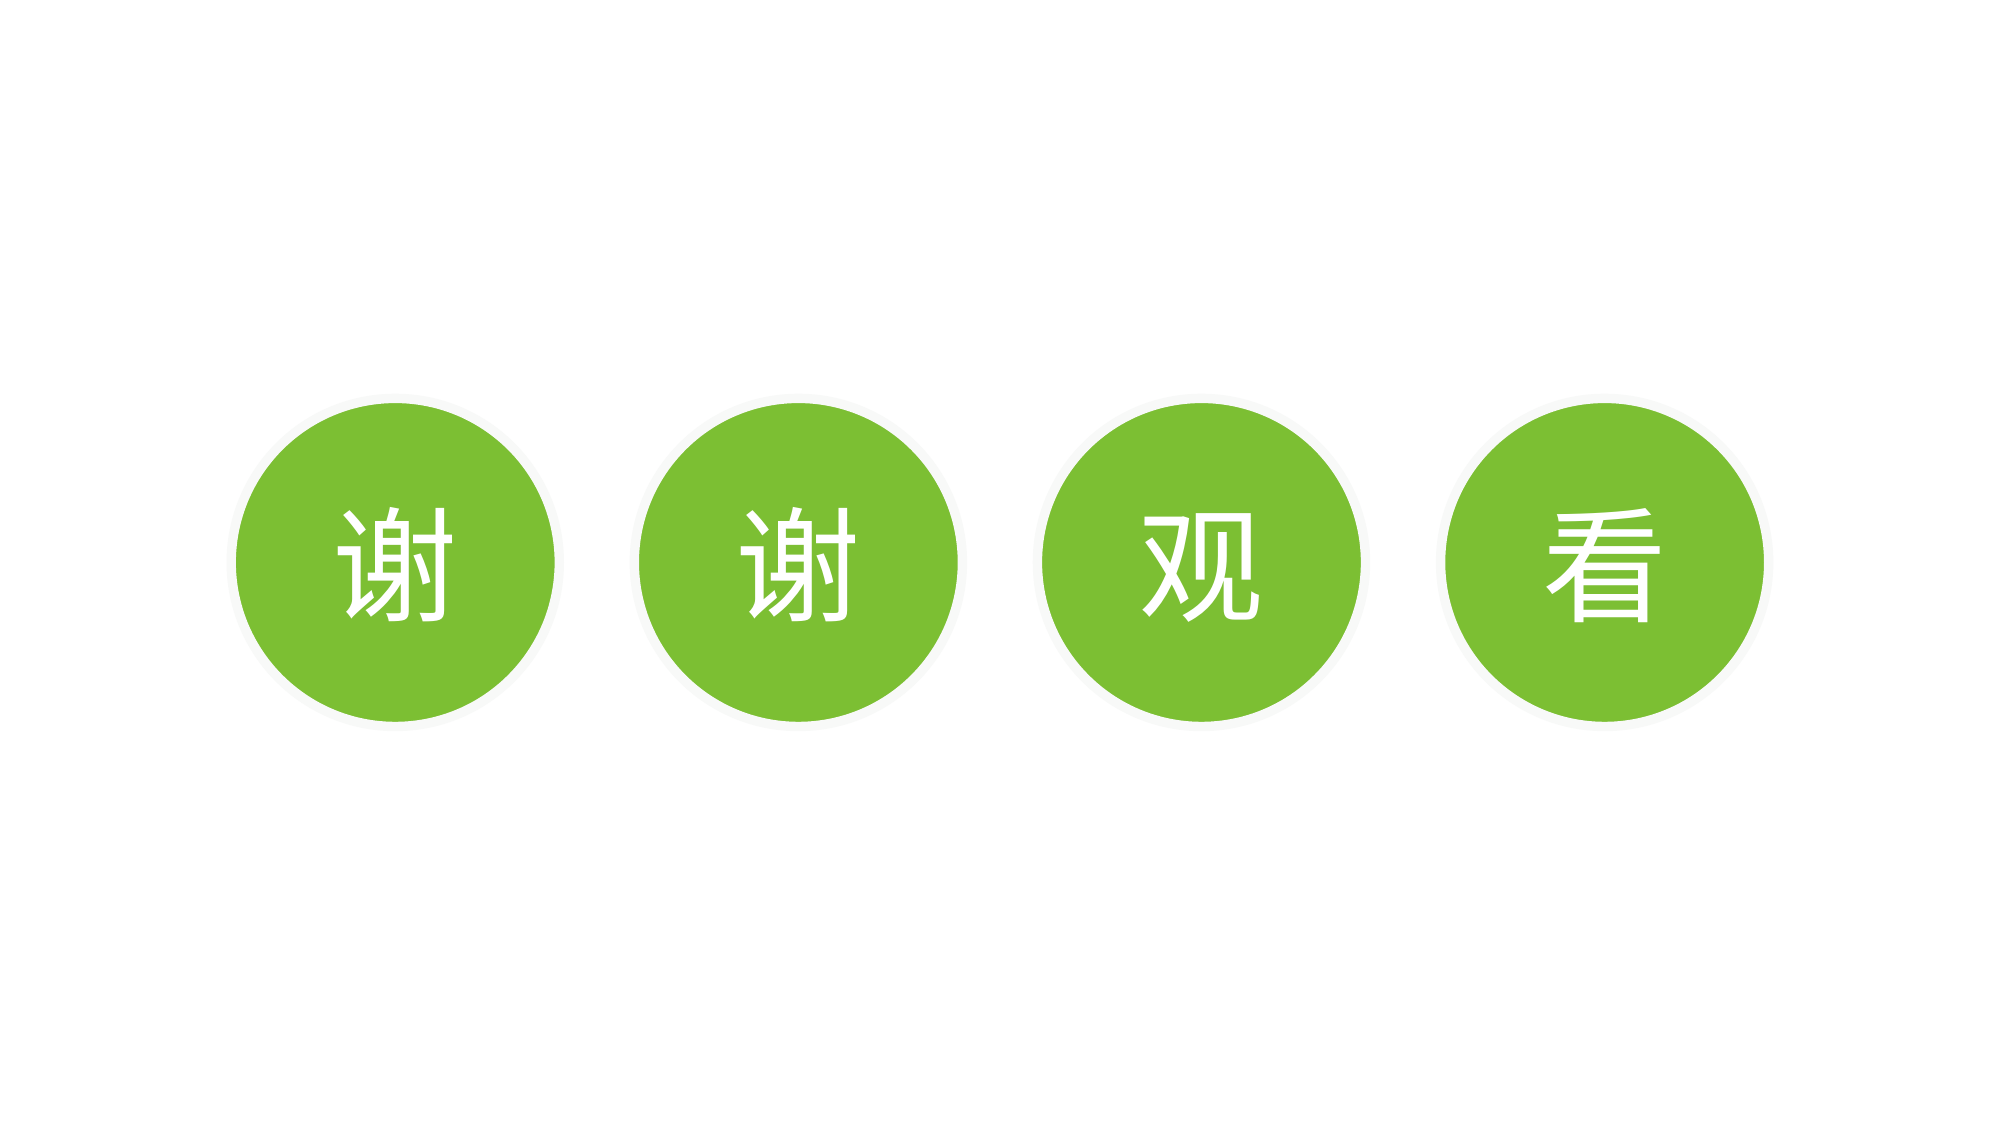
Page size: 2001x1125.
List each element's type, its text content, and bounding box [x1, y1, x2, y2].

text_box 谢 [230, 397, 561, 728]
text_box 看 [1439, 397, 1770, 728]
text_box 观 [1036, 397, 1367, 728]
text_box 谢 [633, 397, 964, 728]
